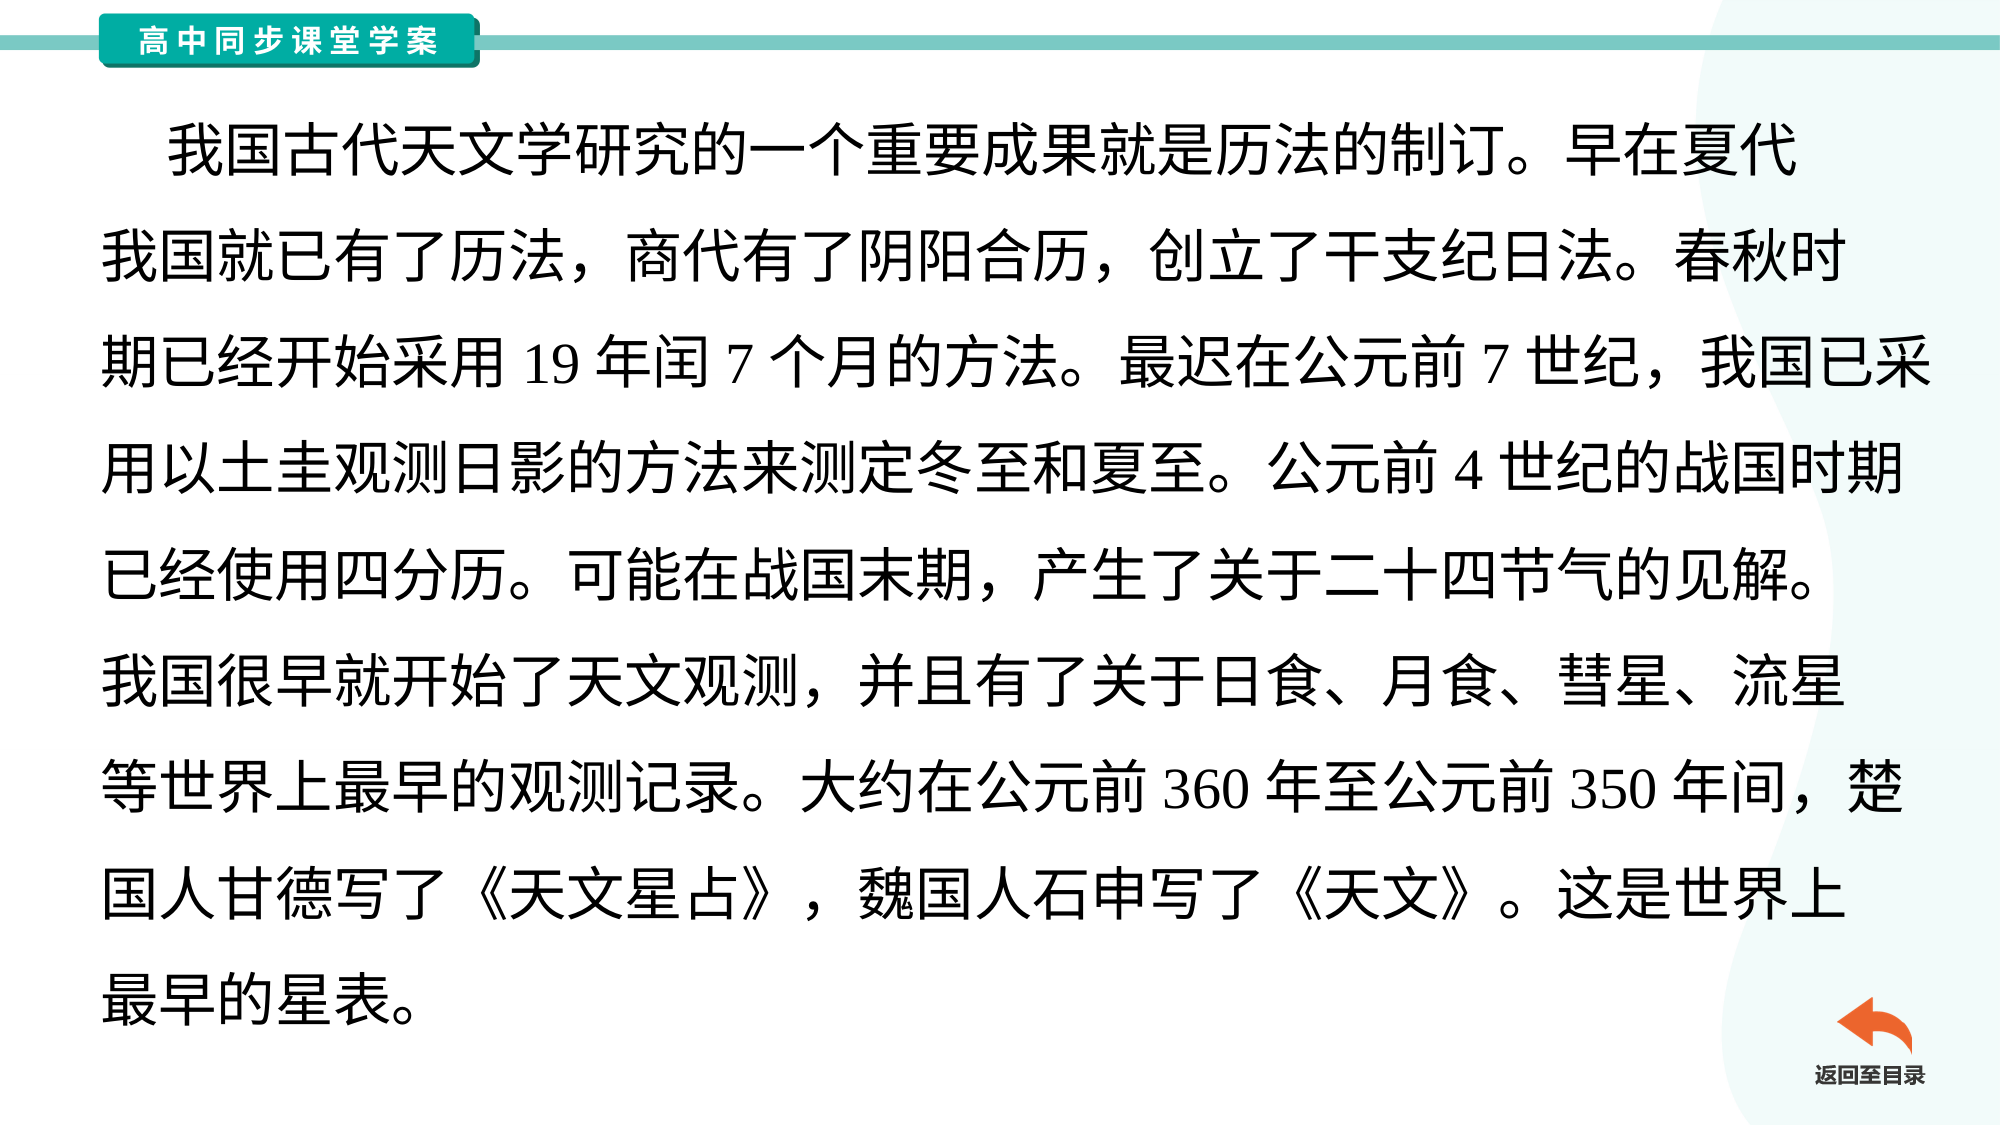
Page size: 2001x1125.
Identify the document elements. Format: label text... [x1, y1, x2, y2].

picture [0, 0, 2000, 1125]
text_box 我国古代天文学研究的一个重要成果就是历法的制订。早在夏代 我国就已有了历法，商代有了阴阳合历，创立了干支纪日法。春秋时 期已经开始采用19年闰7个月的方法。最迟在公元前7世纪，我国已采 用以土圭观测日影的方法来测定冬至和夏至。公元前4世纪的战国时期 已经使用四分历。可能在战国末期，产生了关于二十四节气的见解。 我国很早就开始了天文观测，并且有了关于日食、月食、彗星、流星 等世界上最早的观测记录。大约在公元前360年至公元前350年间，楚 国人甘德写了《天文星占》，魏国人石申写了《天文》。这是世界上 最早的星表。 [100, 76, 1899, 1033]
